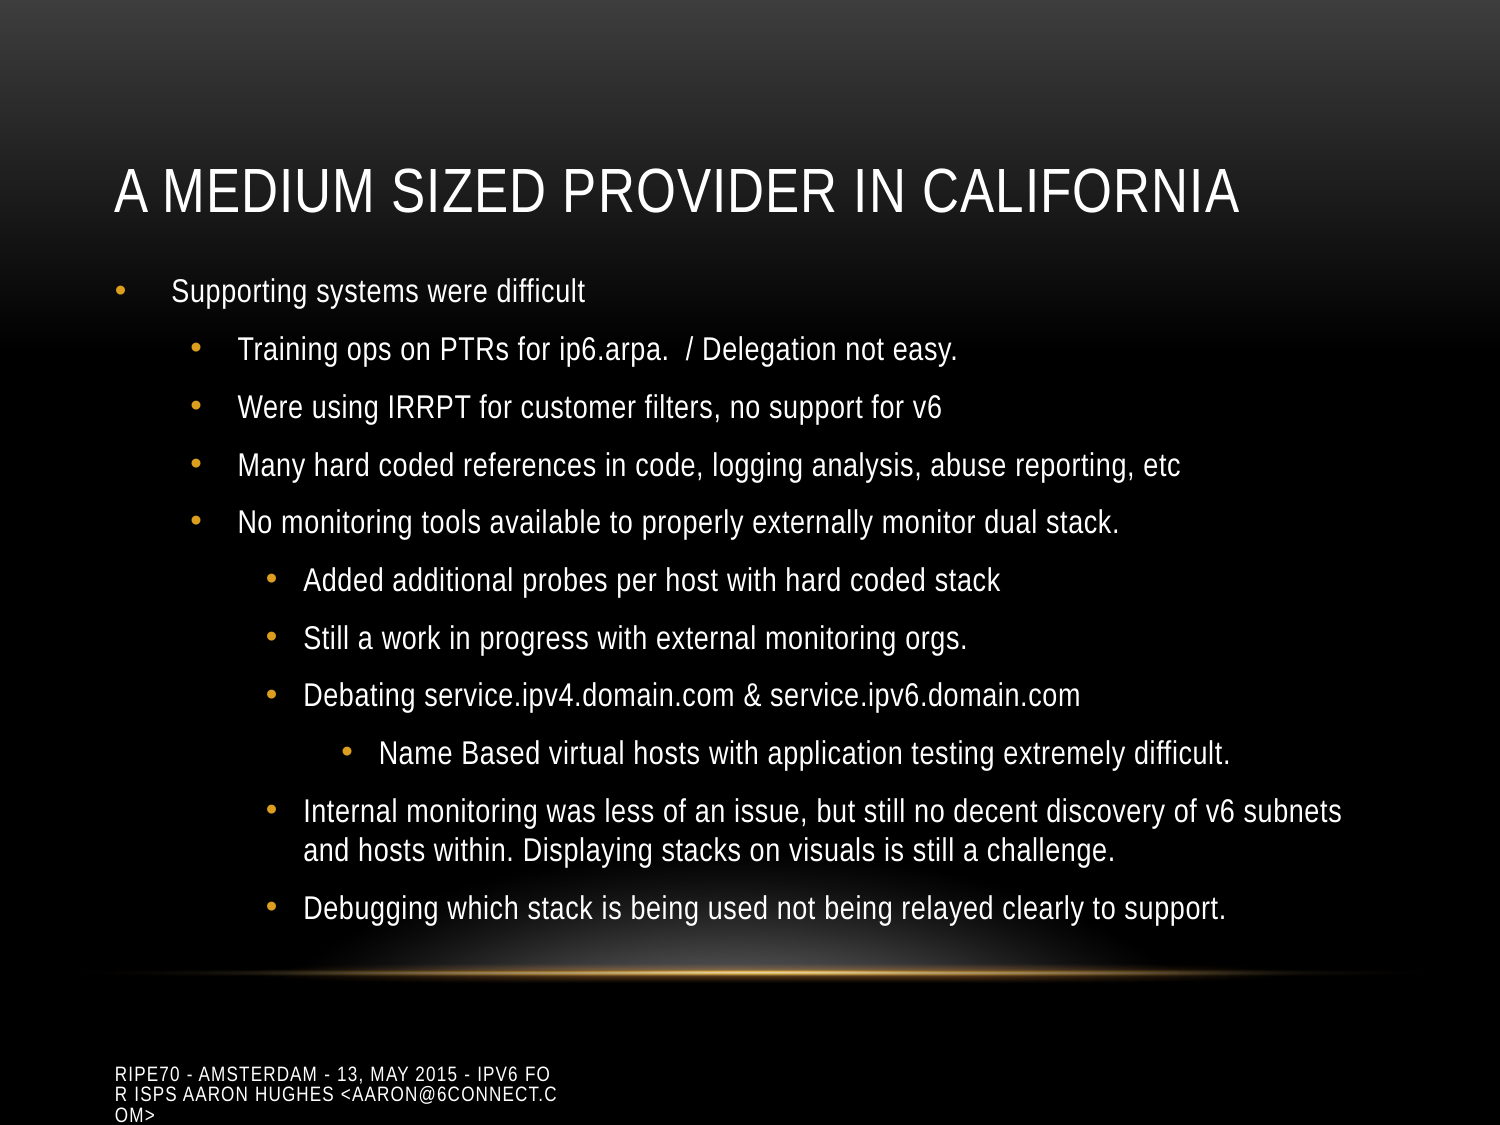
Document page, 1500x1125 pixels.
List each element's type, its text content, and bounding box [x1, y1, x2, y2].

picture [0, 0, 1500, 1125]
title A medium sized provider in California [99, 45, 1400, 233]
footer RIPE70 - Amsterdam - 13, May 2015 - IPv6 for ISPs Aaron Hughes <aaron@6connect.com> [99, 1042, 575, 1103]
list Supporting systems were difficult Training ops on PTRs for ip6.arpa. / Delegation not easy. Were using IRRPT for customer filters, no support for v6 Many hard coded references in code, logging analysis, abuse reporting, etc No monitoring tools available to properly externally monitor dual stack. Added additional probes per host with hard coded stack Still a work in progress with external monitoring orgs. Debating service.ipv4.domain.com & service.ipv6.domain.com Name Based virtual hosts with application testing extremely difficult. Internal monitoring was less of an issue, but still no decent discovery of v6 subnets and hosts within. Displaying stacks on visuals is still a challenge. Debugging which stack is being used not being relayed clearly to support. [99, 262, 1400, 938]
